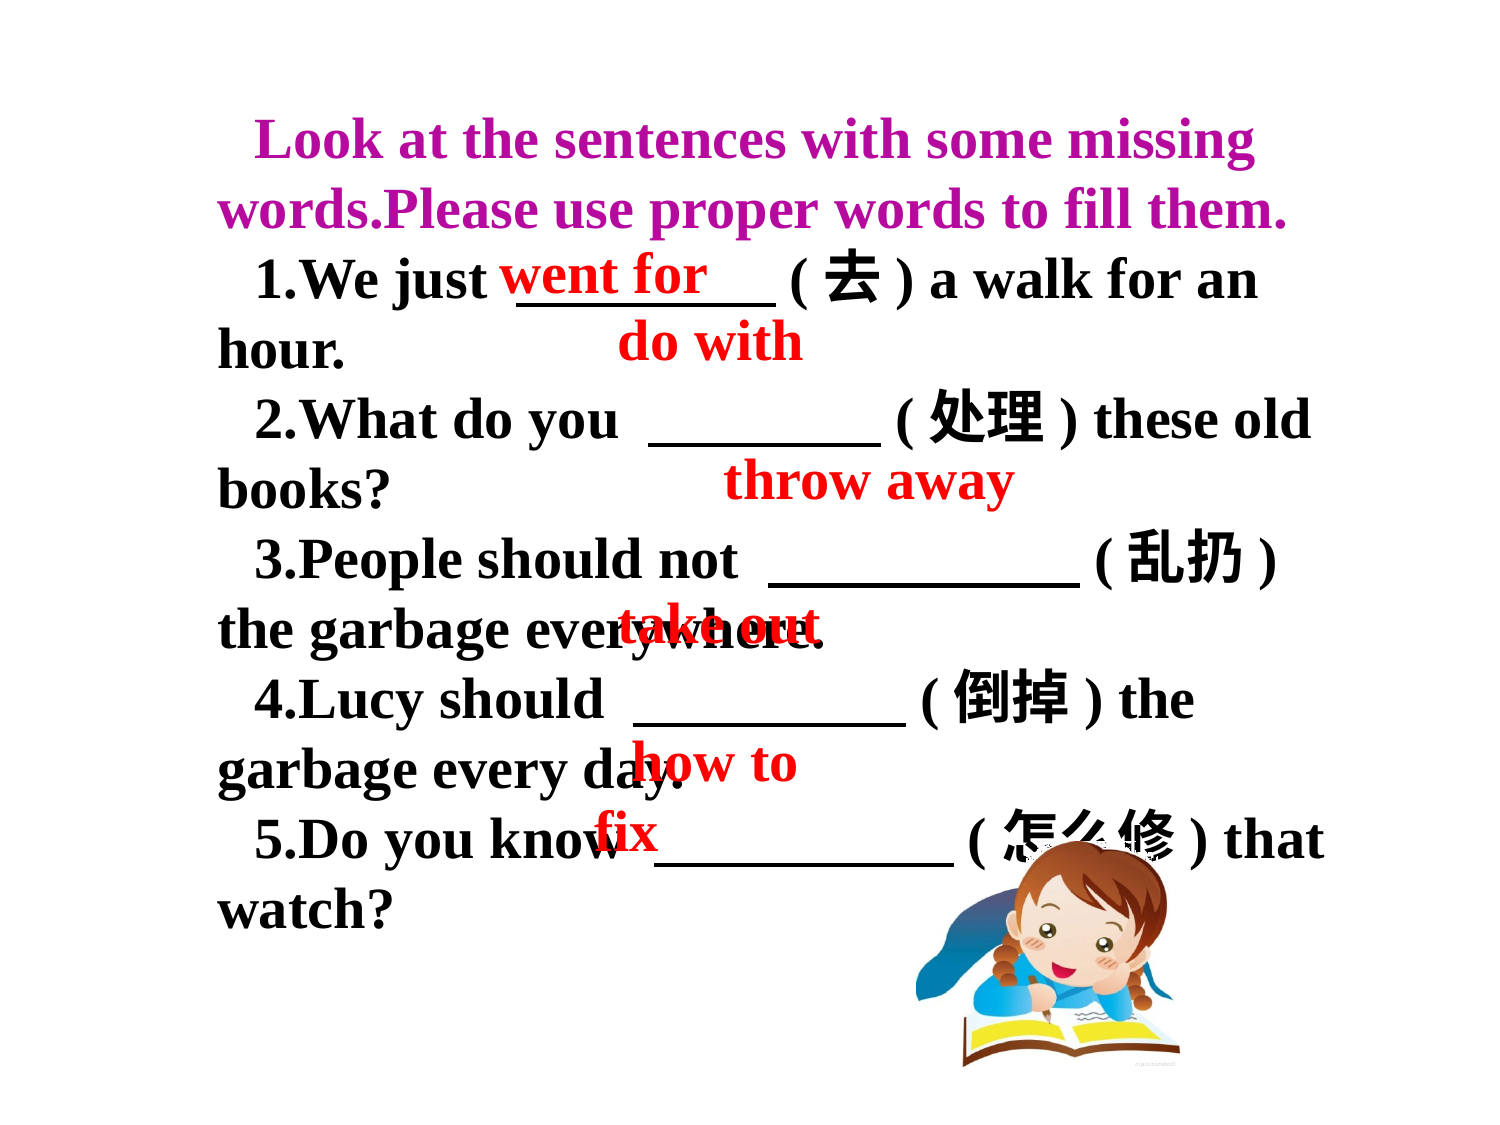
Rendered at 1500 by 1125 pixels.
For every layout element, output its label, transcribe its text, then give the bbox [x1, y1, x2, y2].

text_box take out [603, 578, 836, 663]
text_box Look at the sentences with some missing words.Please use proper words to fill them. 1.We just (去) a walk for an hour. 2.What do you (处理) these old books? 3.People should not (乱扔) the garbage everywhere. 4.Lucy should (倒掉) the garbage every day. 5.Do you know (怎么修) that watch? [202, 93, 1352, 1018]
text_box went for [484, 228, 724, 313]
text_box how to fix [579, 716, 856, 801]
text_box do with [603, 294, 820, 380]
text_box throw away [709, 434, 1032, 519]
picture [916, 840, 1180, 1067]
